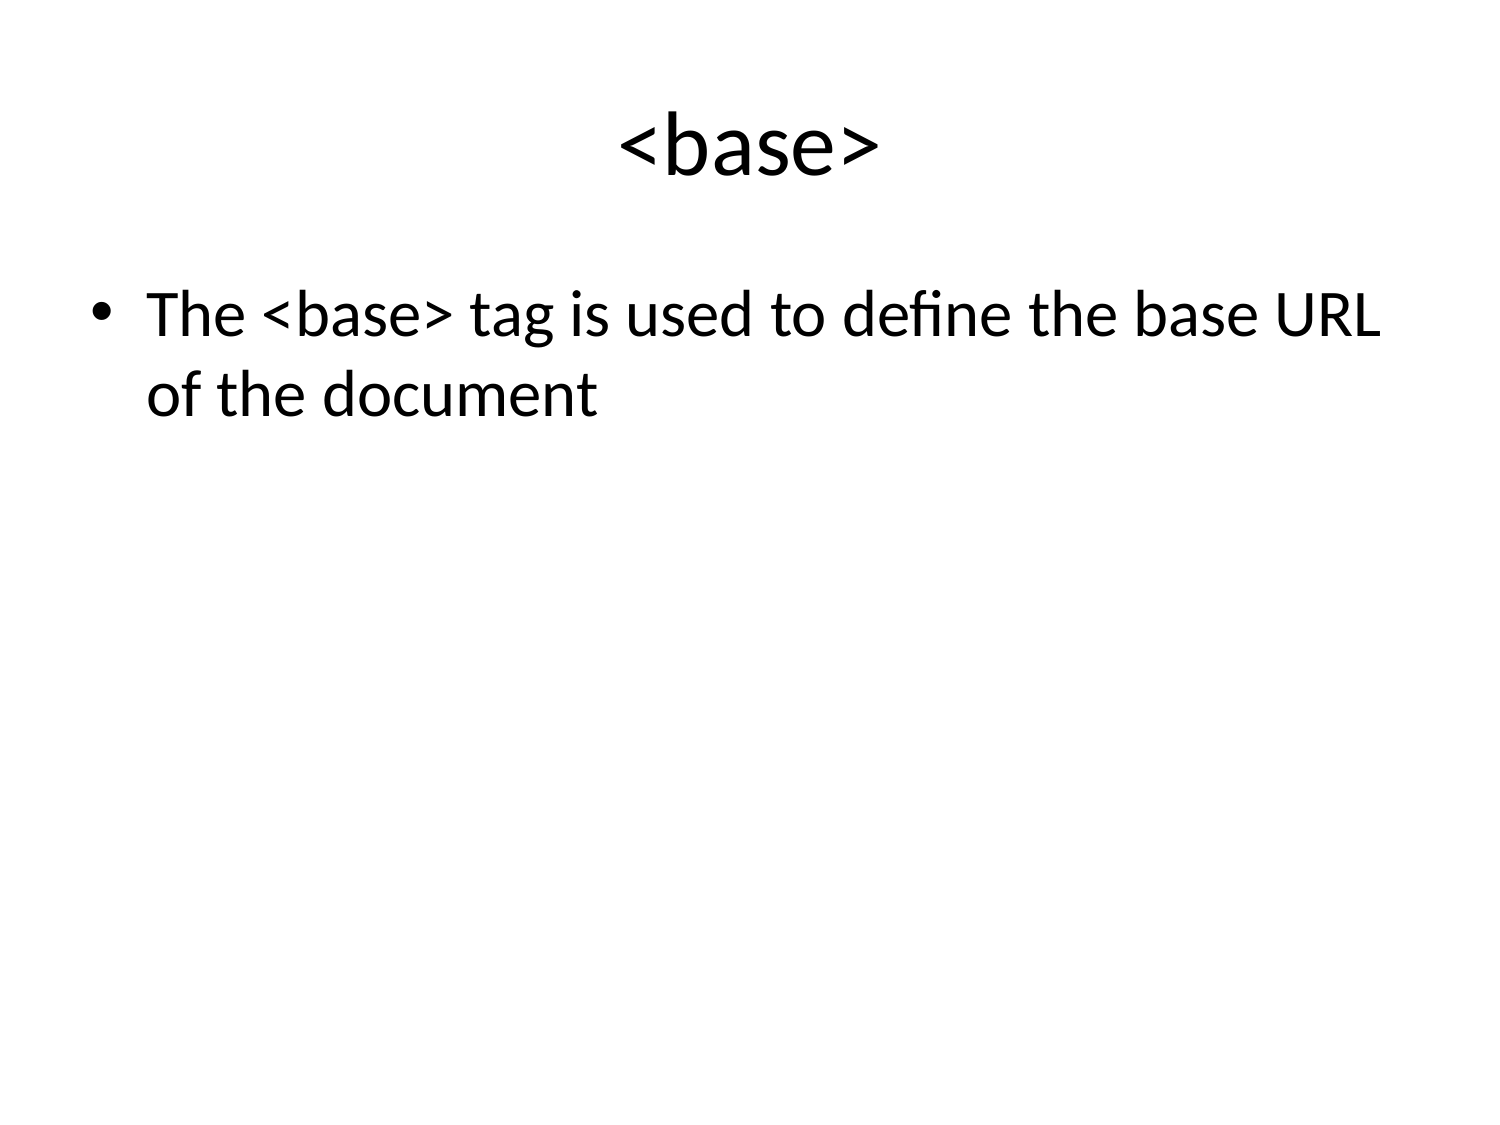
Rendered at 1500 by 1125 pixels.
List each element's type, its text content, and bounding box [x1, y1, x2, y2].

title <base> [75, 45, 1425, 233]
list The <base> tag is used to define the base URL of the document [75, 262, 1425, 1005]
